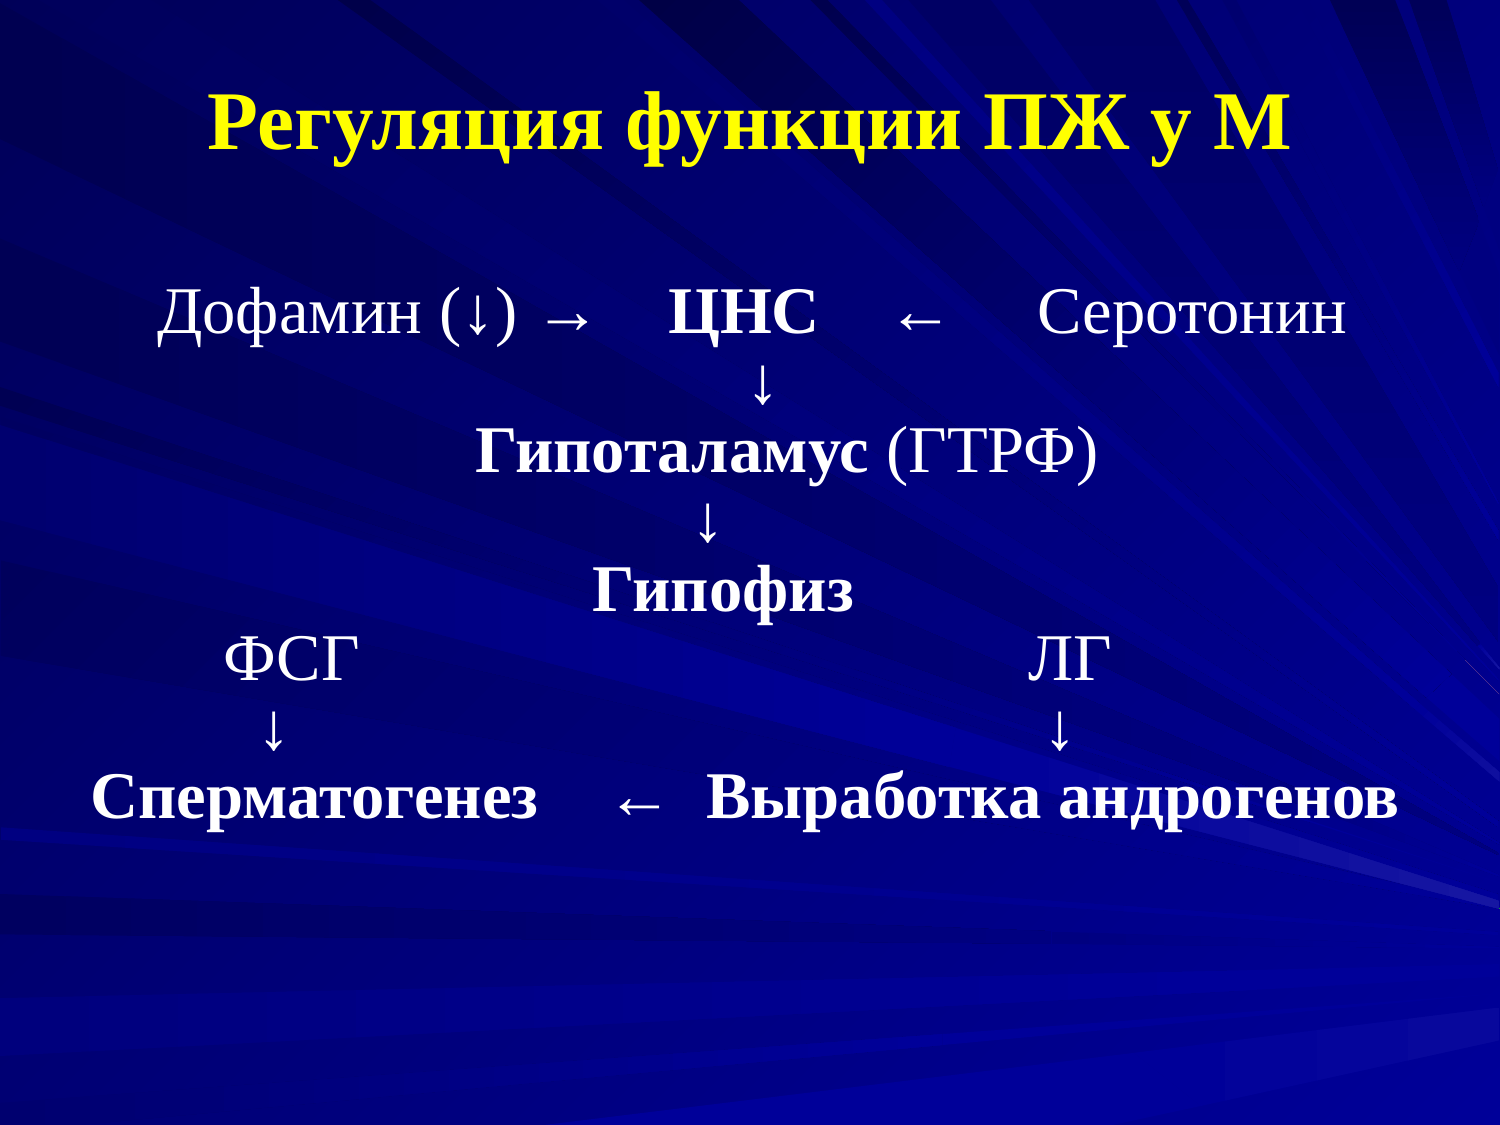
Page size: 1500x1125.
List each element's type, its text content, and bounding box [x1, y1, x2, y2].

list Дофамин (↓) → ЦНС ← Серотонин ↓ Гипоталамус (ГТРФ) ↓ Гипофиз ФСГ ЛГ ↓ ↓ Сперматогенез ← Выработка андрогенов [74, 212, 1426, 1076]
title Регуляция функции ПЖ у М [74, 0, 1426, 212]
